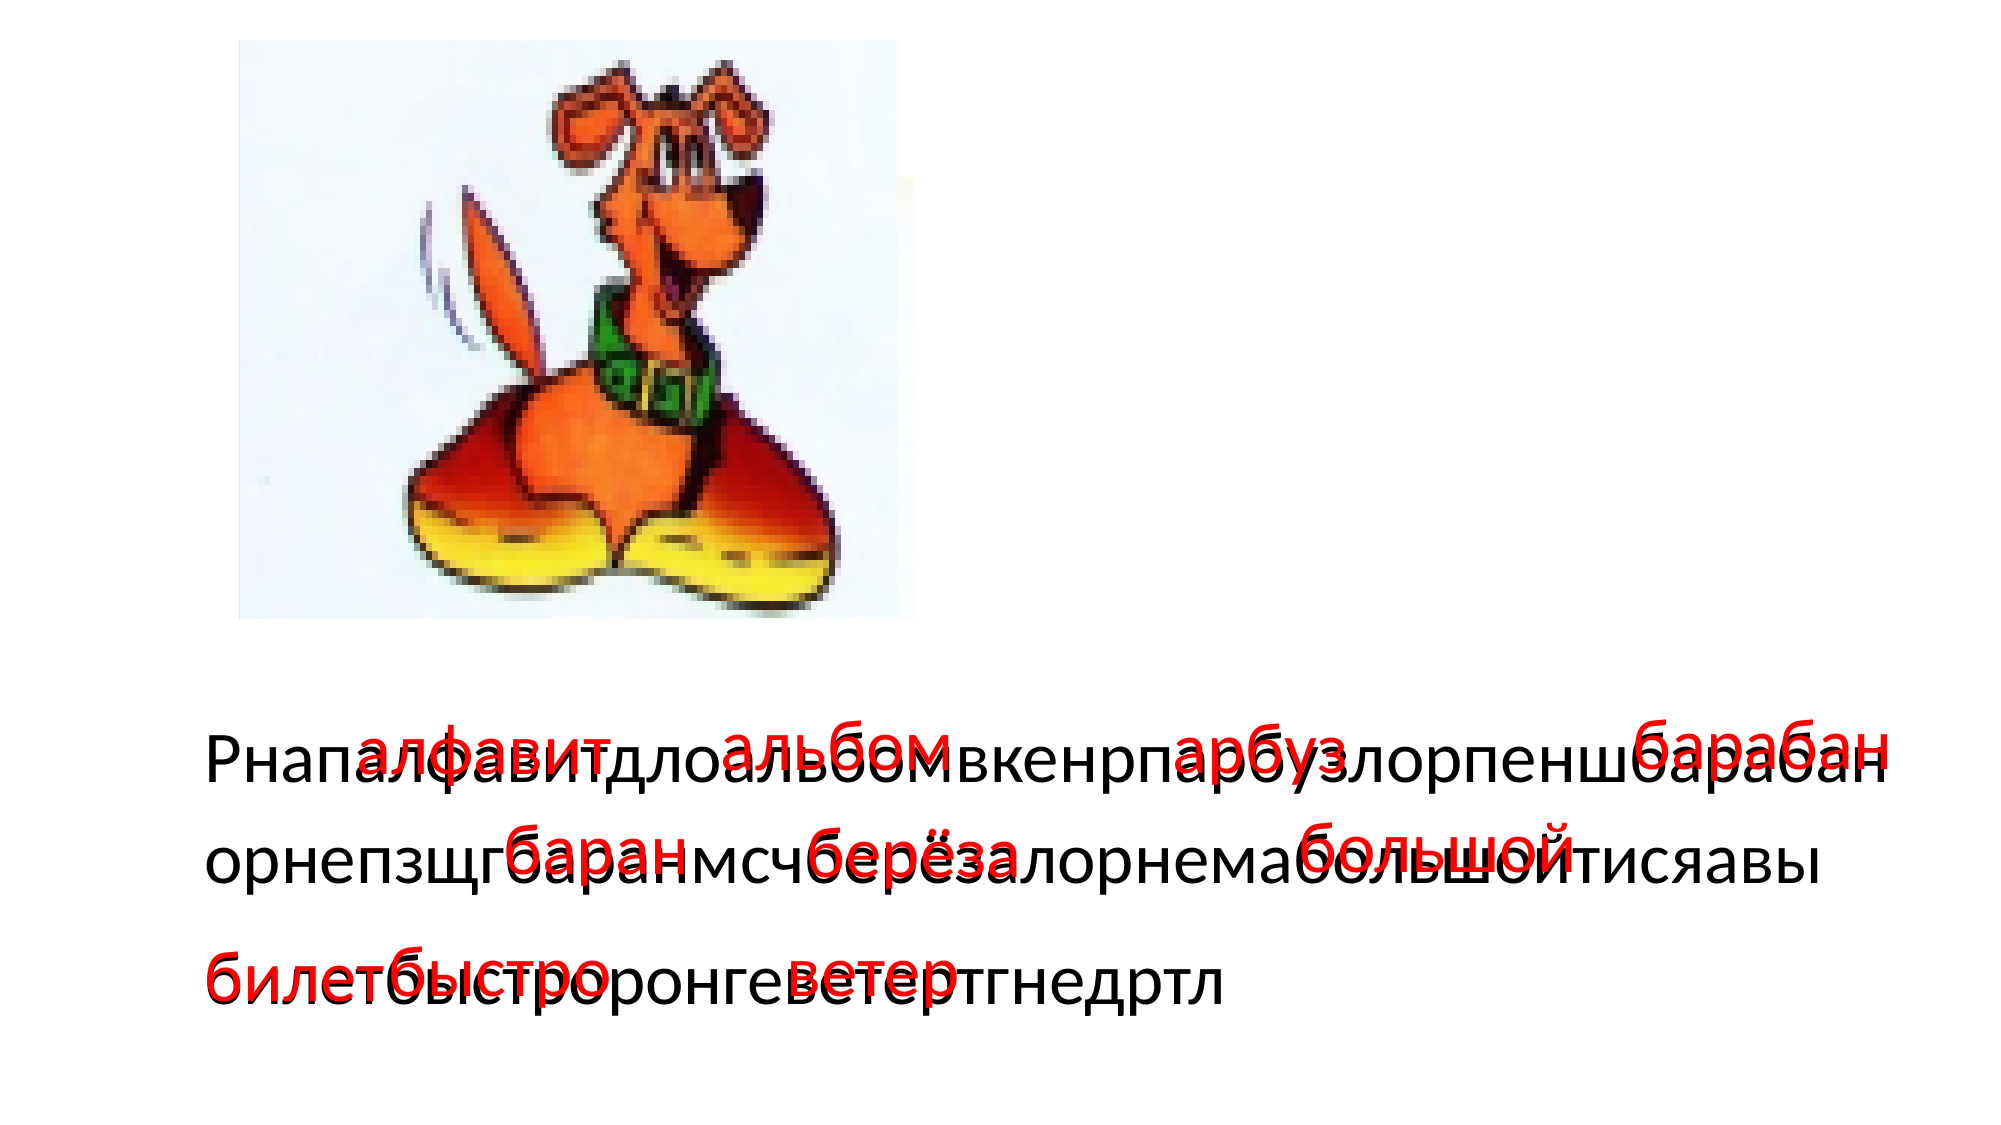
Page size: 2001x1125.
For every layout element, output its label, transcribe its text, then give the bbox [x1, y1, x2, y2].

text_box барабан [1617, 688, 1908, 792]
text_box билет [190, 921, 401, 1024]
text_box ветер [771, 916, 975, 1019]
text_box большой [1283, 792, 1593, 895]
text_box быстро [373, 916, 627, 1019]
picture [239, 40, 915, 619]
text_box берёза [791, 797, 1038, 900]
text_box альбом [706, 690, 970, 793]
text_box баран [488, 794, 705, 897]
text_box Рнапалфавитдлоальбомвкенрпарбузлорпеншбарабанорнепзщгбаранмсчберёзалорнемабольшойтисяавы билетбыстроронгеветертгнедртл [189, 689, 1923, 1027]
text_box алфавит [341, 694, 627, 797]
text_box арбуз [1158, 693, 1364, 796]
